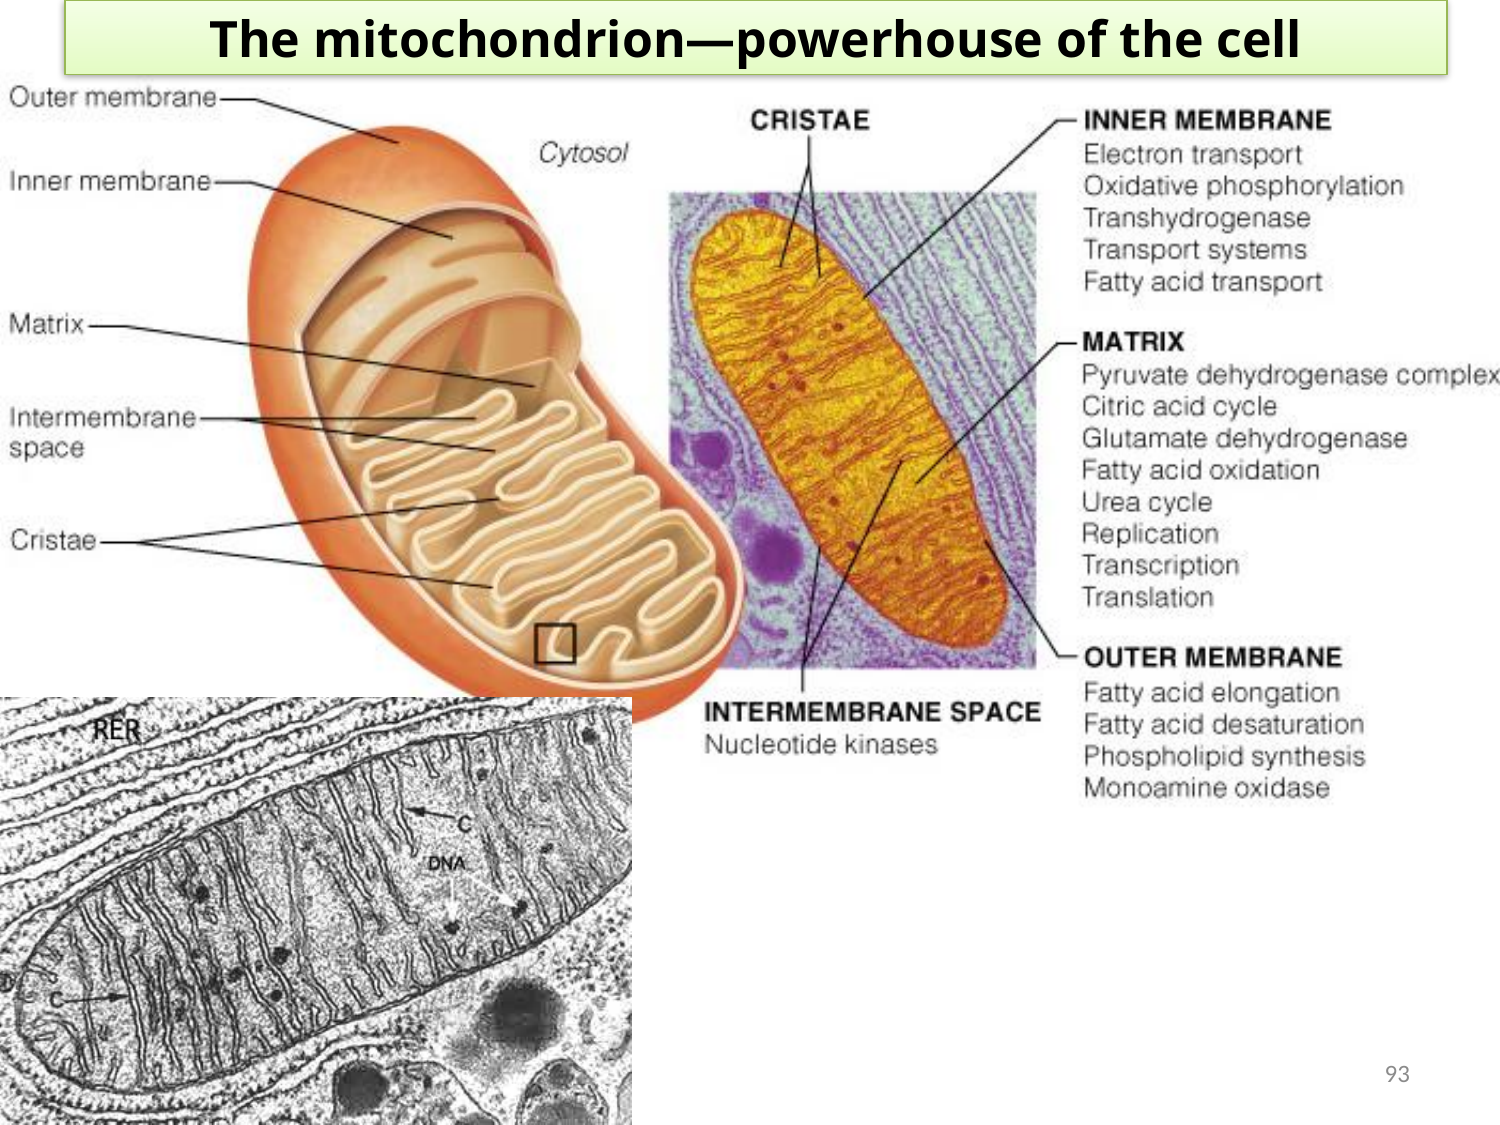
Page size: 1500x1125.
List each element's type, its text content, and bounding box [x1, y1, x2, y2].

picture [0, 54, 1500, 1125]
text_box The mitochondrion—powerhouse of the cell [64, 0, 1448, 52]
slide_number 93 [1074, 1042, 1425, 1103]
